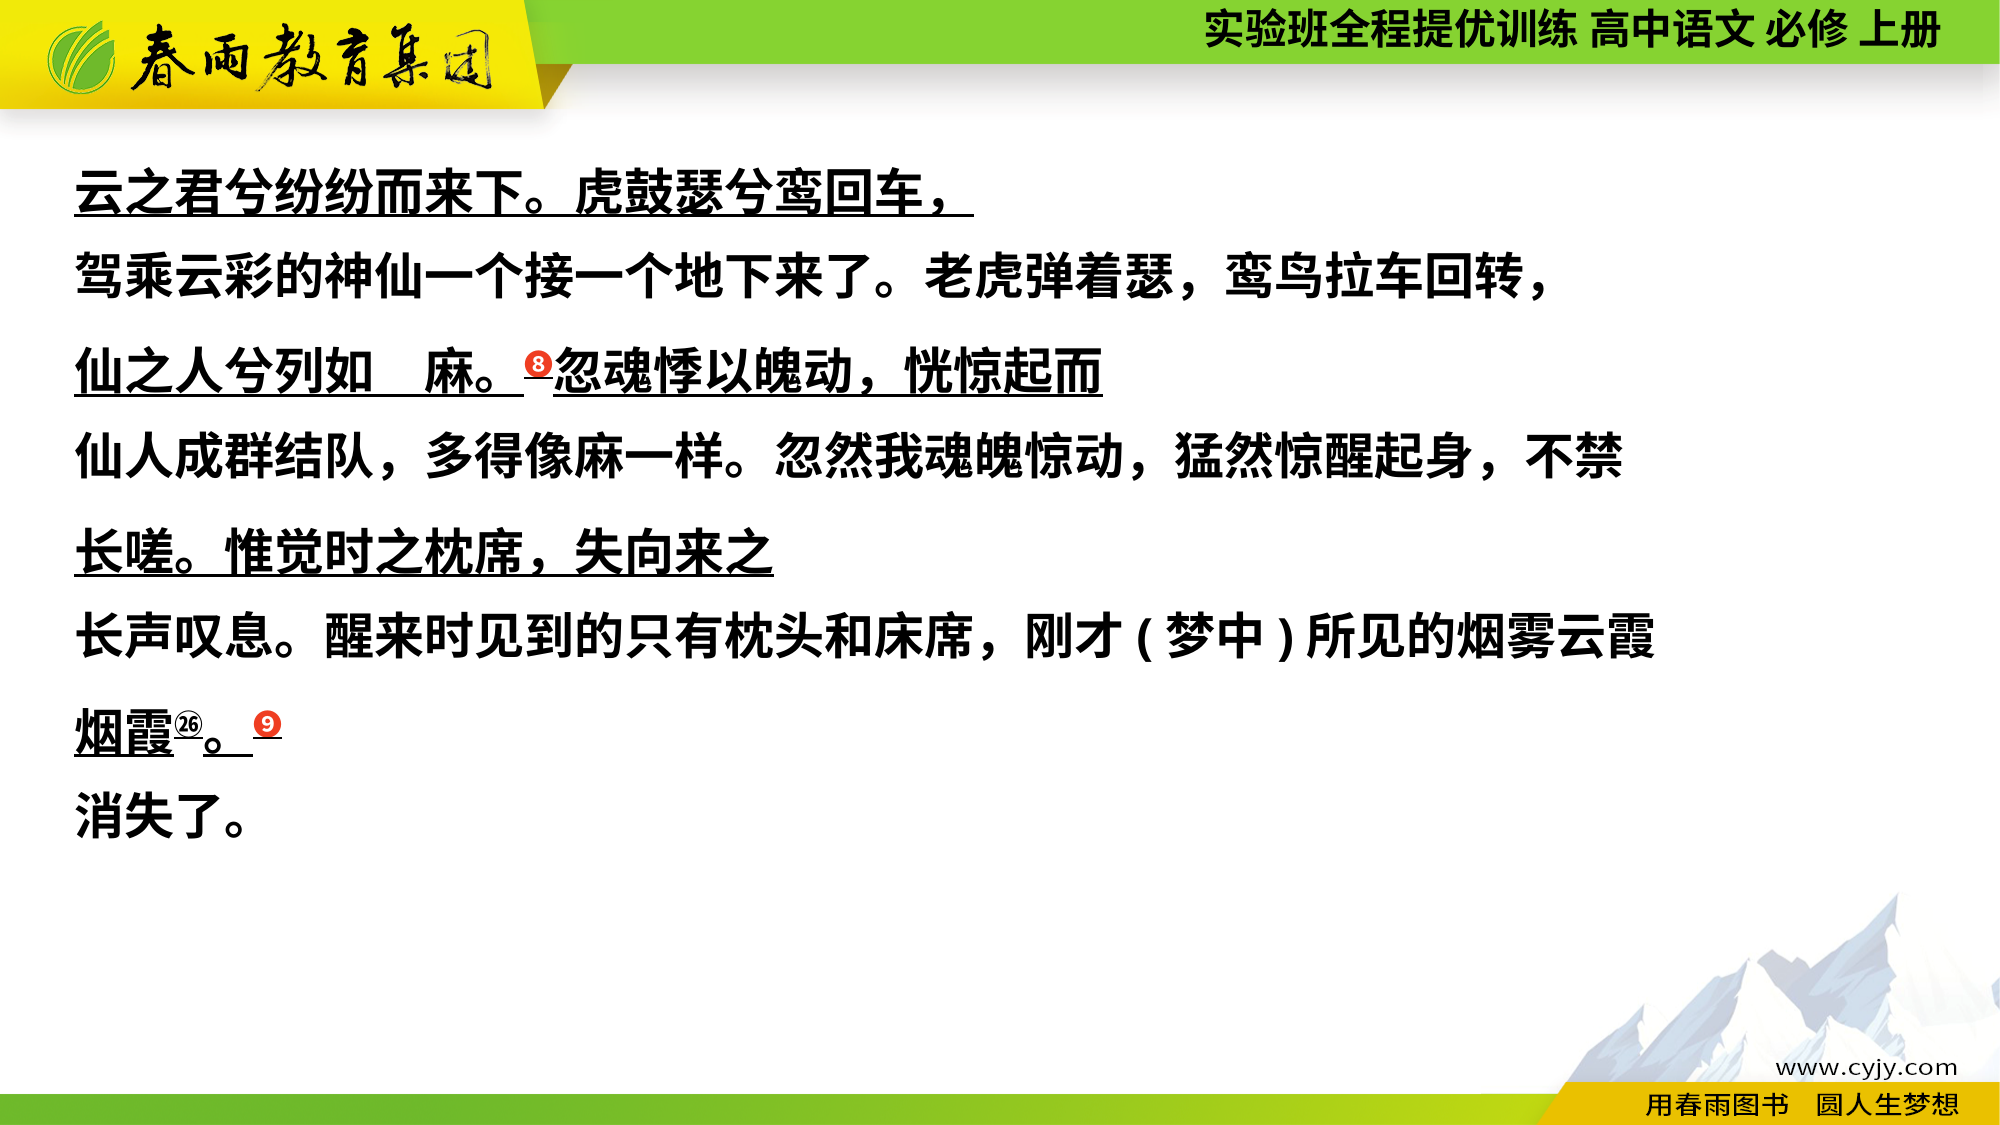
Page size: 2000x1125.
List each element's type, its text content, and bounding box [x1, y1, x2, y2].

text_box 驾乘云彩的神仙一个接一个地下来了。老虎弹着瑟，鸾鸟拉车回转， 仙人成群结队，多得像麻一样。忽然我魂魄惊动，猛然惊醒起身，不禁 长声叹息。醒来时见到的只有枕头和床席，刚才(梦中)所见的烟雾云霞 消失了。 [59, 207, 1944, 853]
picture [0, 0, 2000, 1125]
